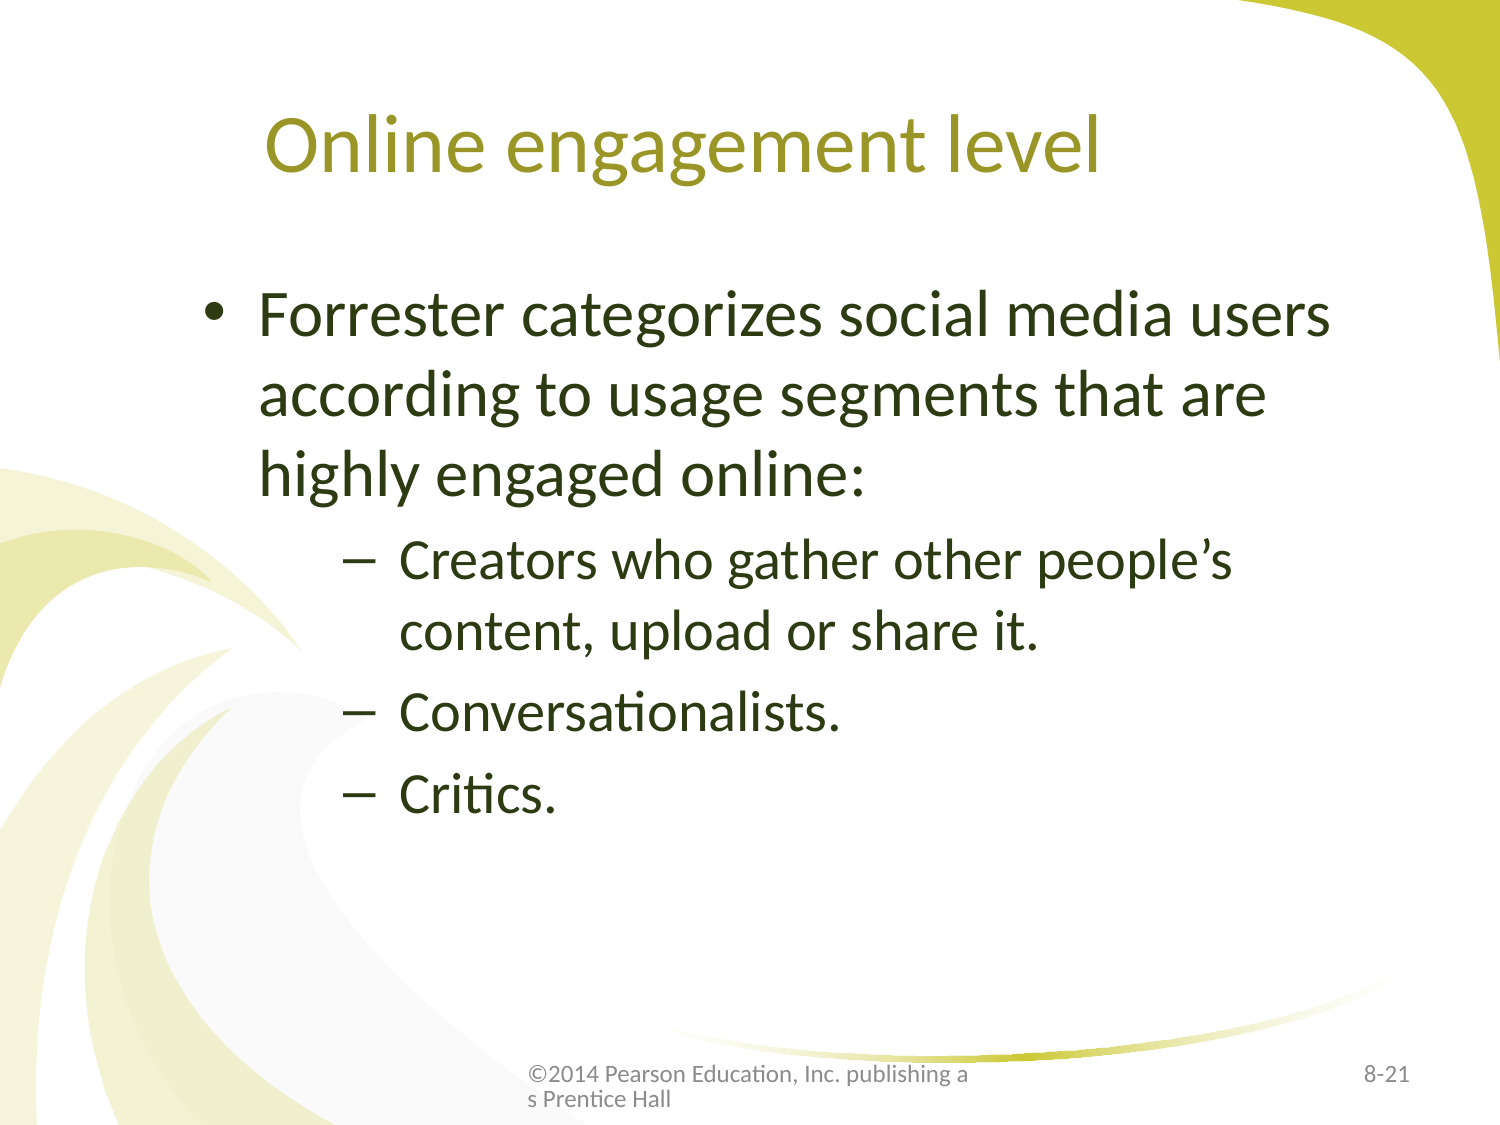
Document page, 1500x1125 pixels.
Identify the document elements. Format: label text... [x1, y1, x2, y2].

footer ©2014 Pearson Education, Inc. publishing as Prentice Hall [512, 1042, 988, 1103]
slide_number 8-21 [1074, 1042, 1425, 1103]
title Online engagement level [249, 45, 1425, 233]
list Forrester categorizes social media users according to usage segments that are highly engaged online: Creators who gather other people’s content, upload or share it. Conversationalists. Critics. [187, 262, 1425, 1005]
